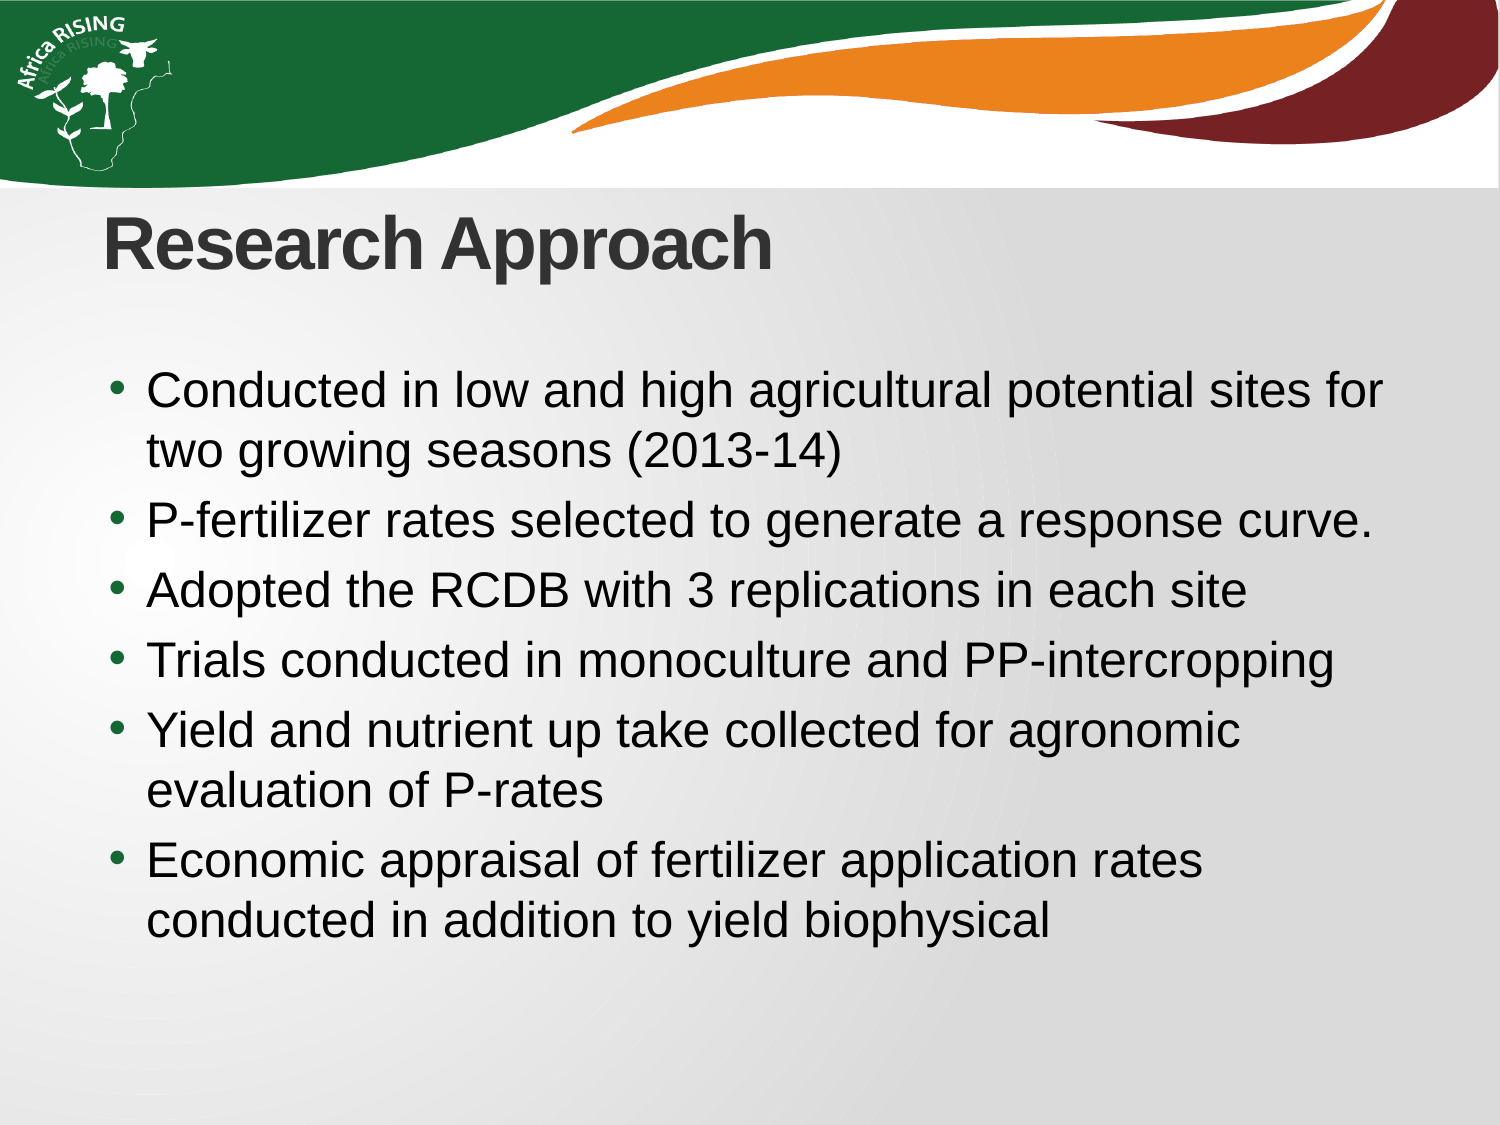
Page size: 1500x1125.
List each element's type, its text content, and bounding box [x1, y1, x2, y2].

picture [0, 0, 1499, 188]
title Research Approach [87, 187, 1438, 288]
list Conducted in low and high agricultural potential sites for two growing seasons (2013-14) P-fertilizer rates selected to generate a response curve. Adopted the RCDB with 3 replications in each site Trials conducted in monoculture and PP-intercropping Yield and nutrient up take collected for agronomic evaluation of P-rates Economic appraisal of fertilizer application rates conducted in addition to yield biophysical [75, 350, 1425, 950]
